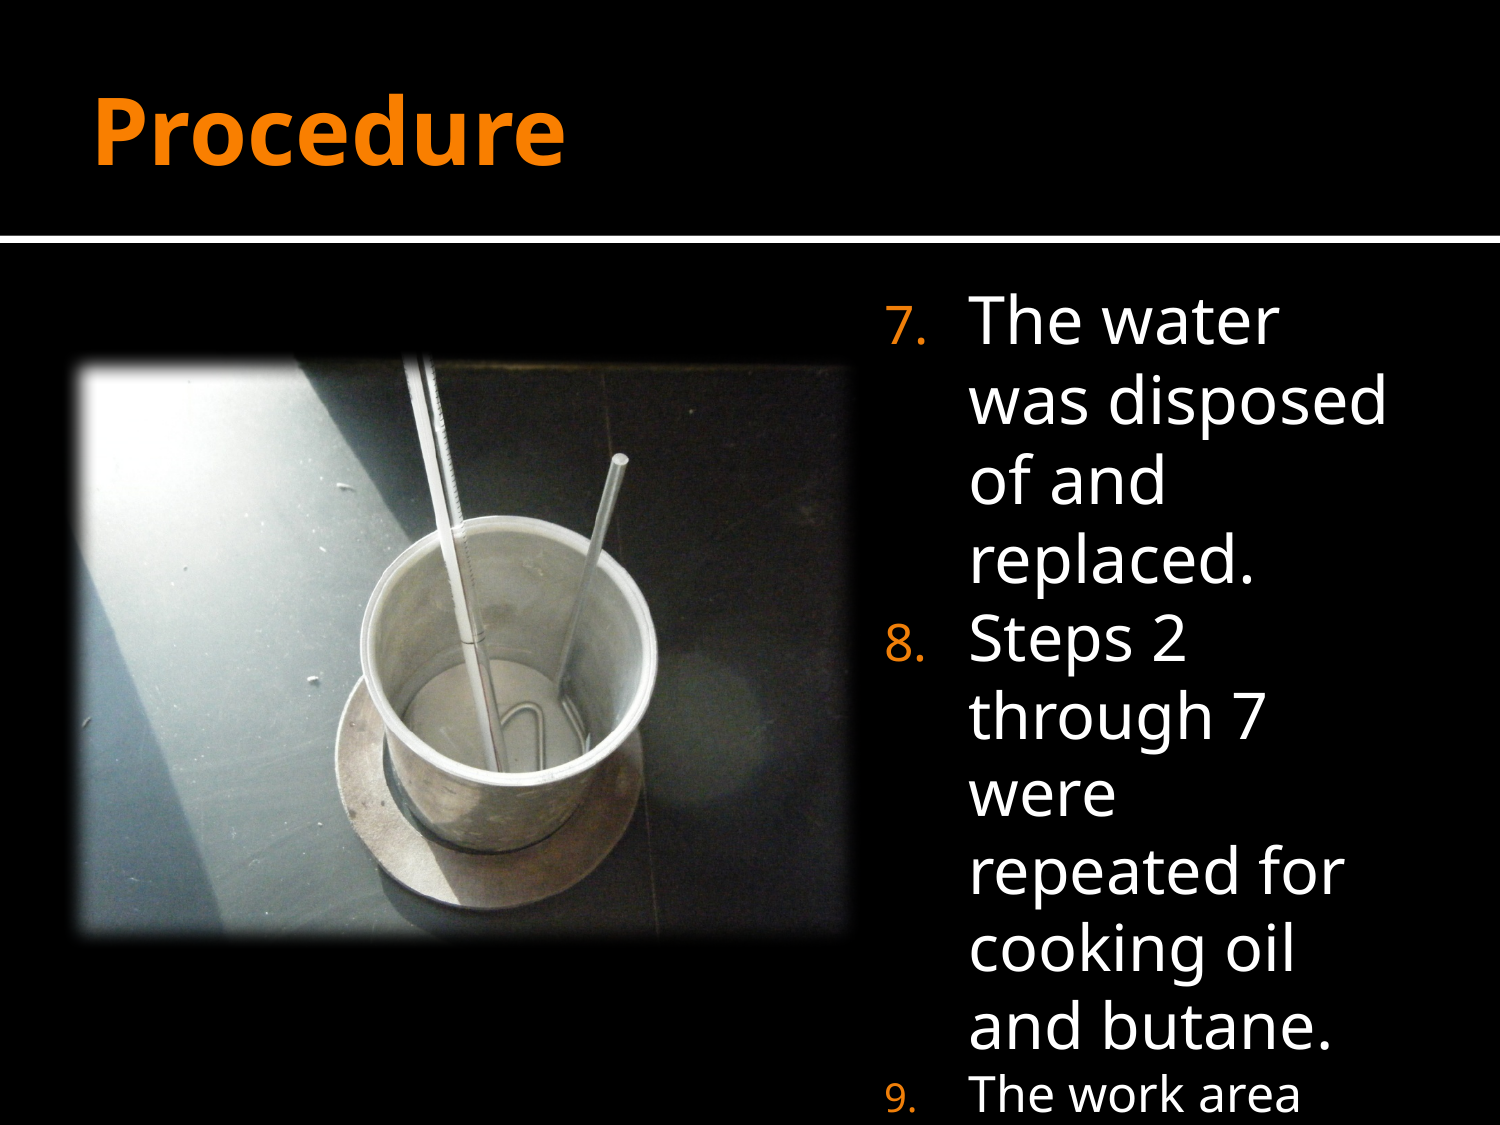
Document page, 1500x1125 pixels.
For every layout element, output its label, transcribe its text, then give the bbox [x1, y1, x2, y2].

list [62, 349, 863, 950]
list The water was disposed of and replaced. Steps 2 through 7 were repeated for cooking oil and butane. The work area was cleaned and all equipment replaced. [849, 262, 1413, 1022]
title Procedure [75, 24, 1425, 231]
